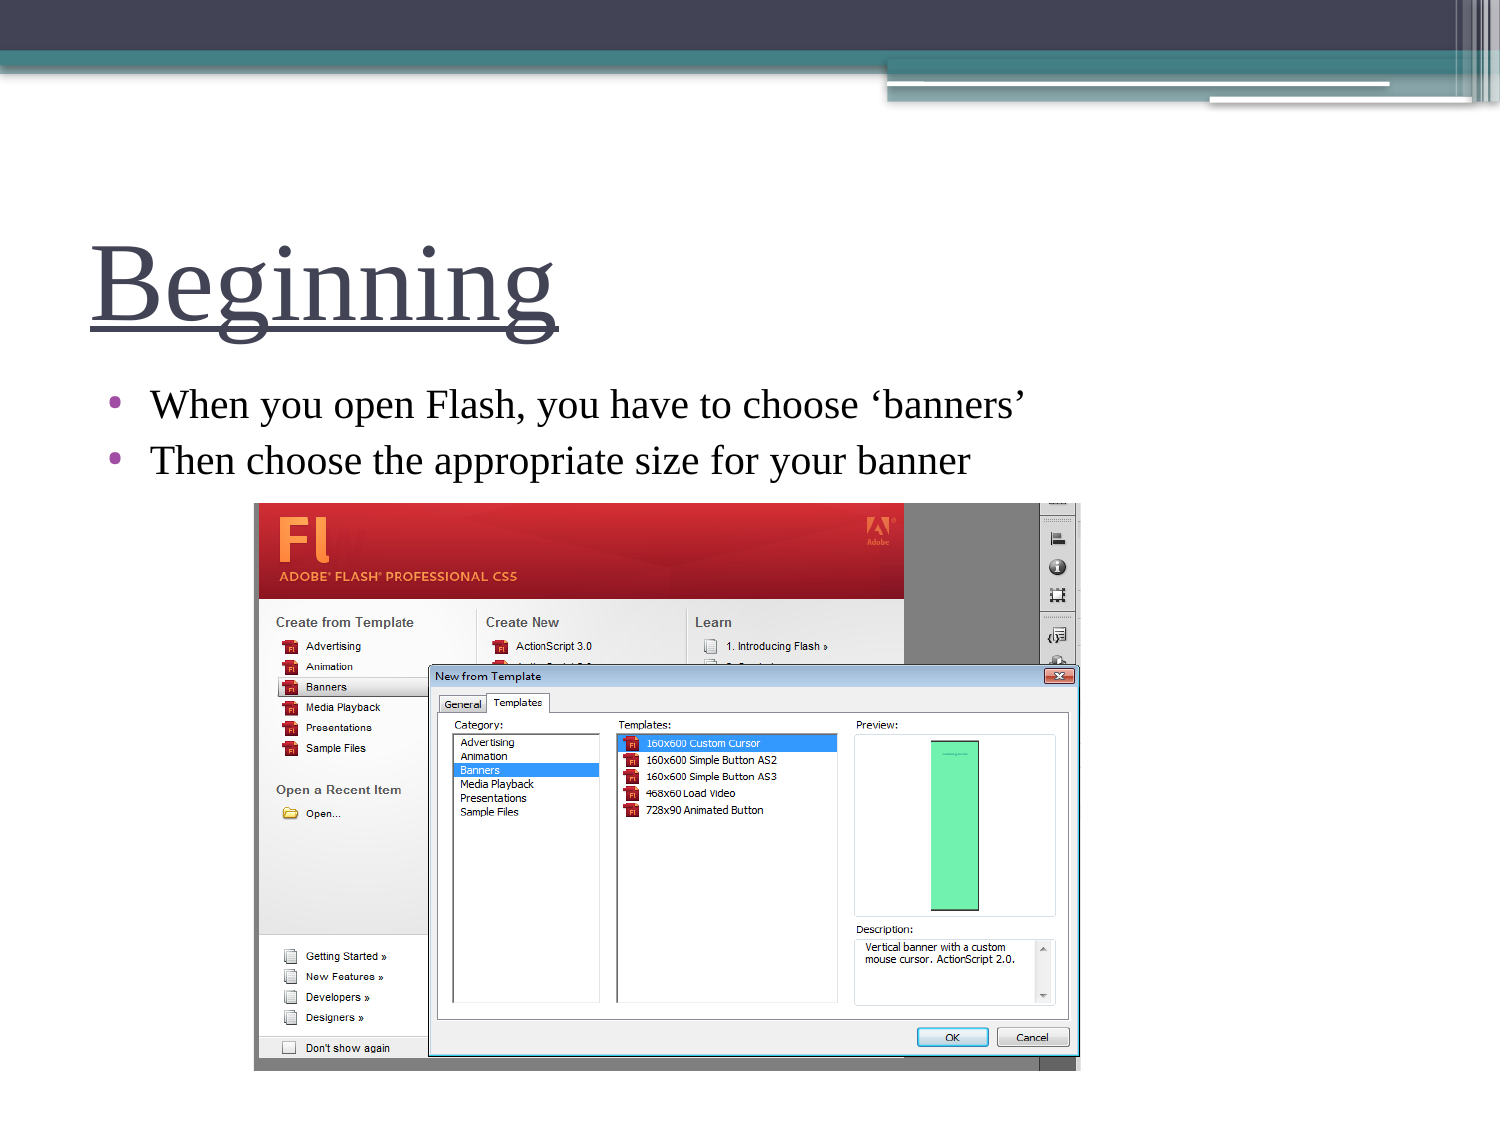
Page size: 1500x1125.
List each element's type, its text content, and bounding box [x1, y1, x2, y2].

picture [253, 503, 1081, 1071]
title Beginning [75, 187, 1425, 363]
list When you open Flash, you have to choose ‘banners’ Then choose the appropriate size for your banner [75, 368, 1425, 1079]
